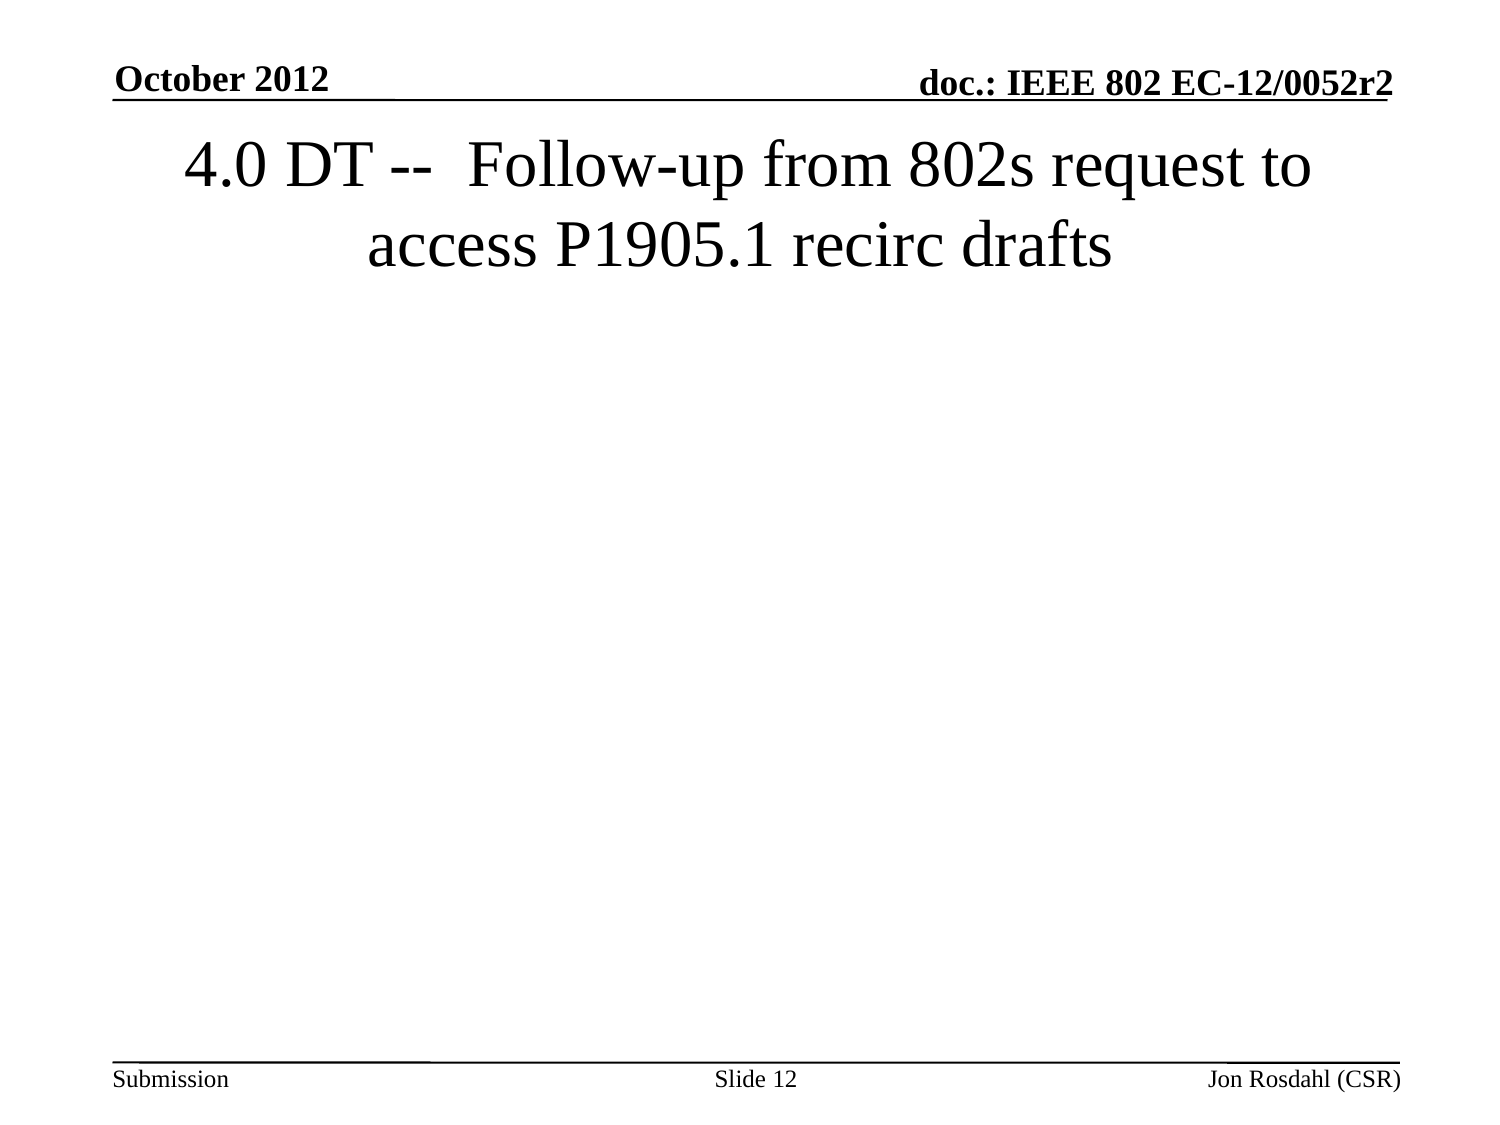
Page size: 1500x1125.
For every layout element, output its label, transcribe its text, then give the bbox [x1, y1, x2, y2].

footer Jon Rosdahl (CSR) [878, 1061, 1402, 1093]
slide_number Slide 12 [712, 1061, 800, 1123]
title 4.0 DT -- Follow-up from 802s request to access P1905.1 recirc drafts [112, 112, 1388, 288]
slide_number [114, 54, 423, 100]
